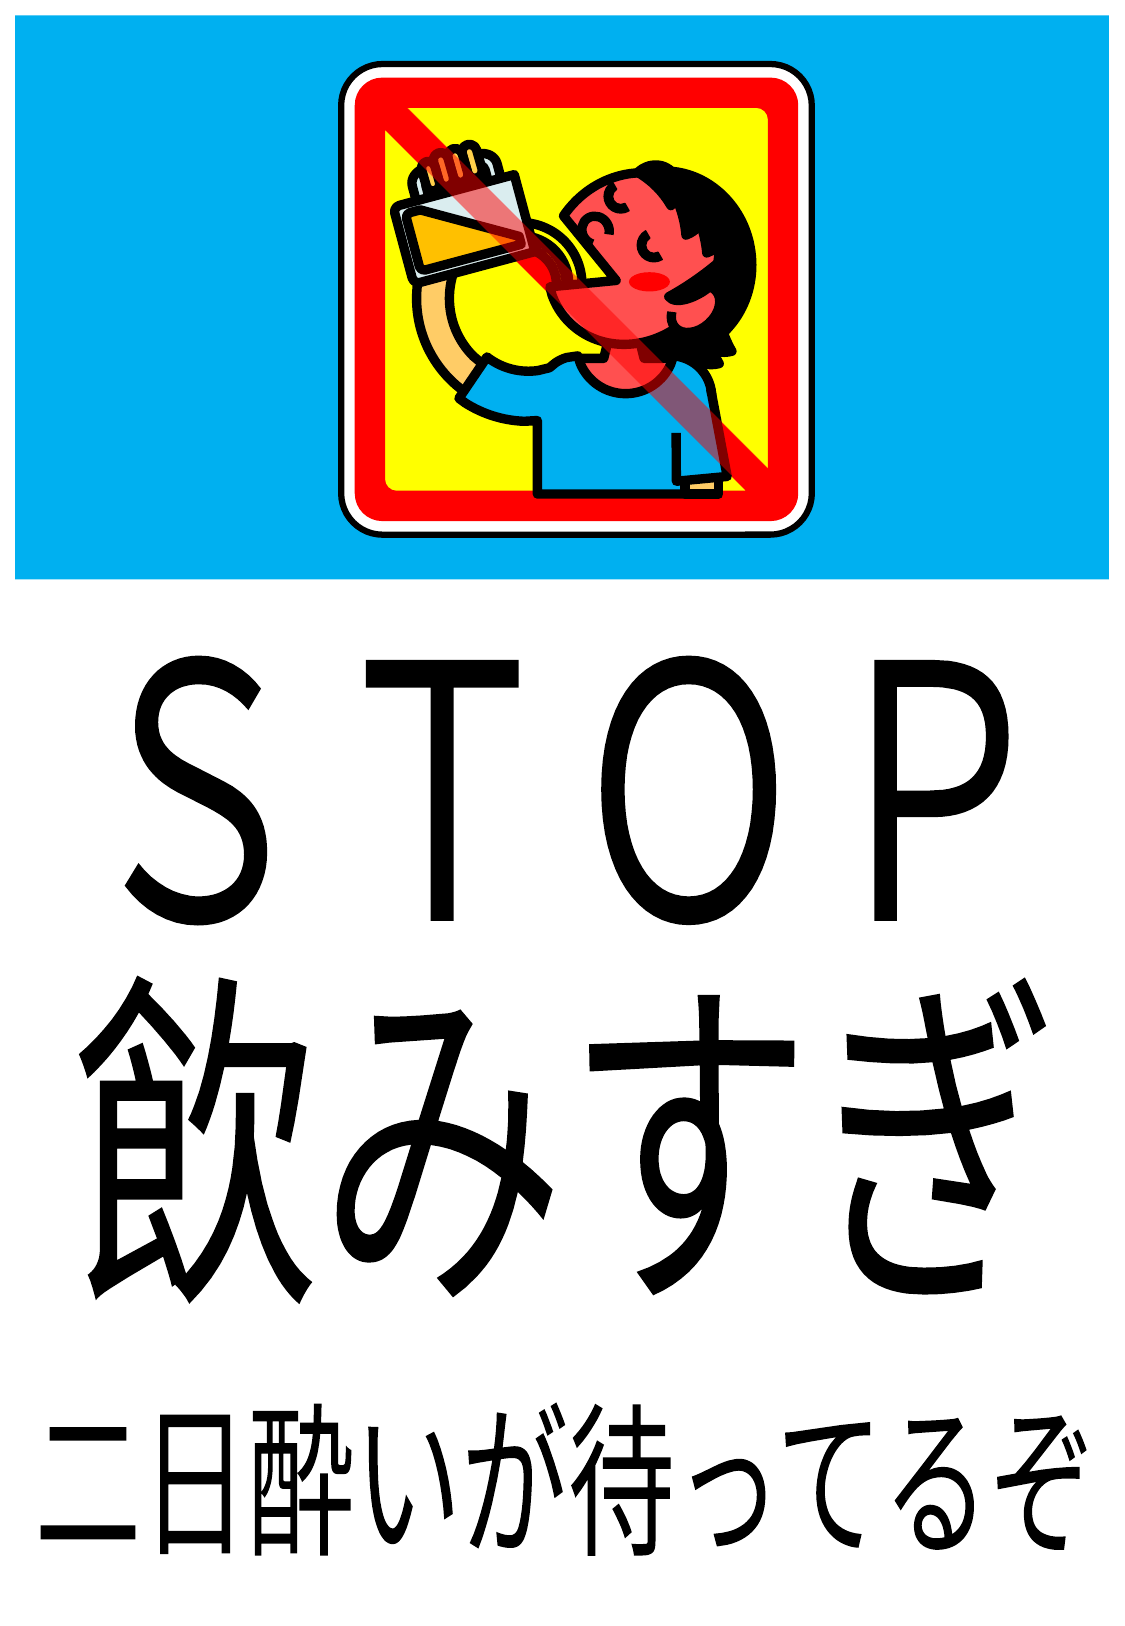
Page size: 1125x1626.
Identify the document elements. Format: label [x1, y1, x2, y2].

text_box [340, 63, 813, 535]
text_box [13, 13, 1111, 581]
